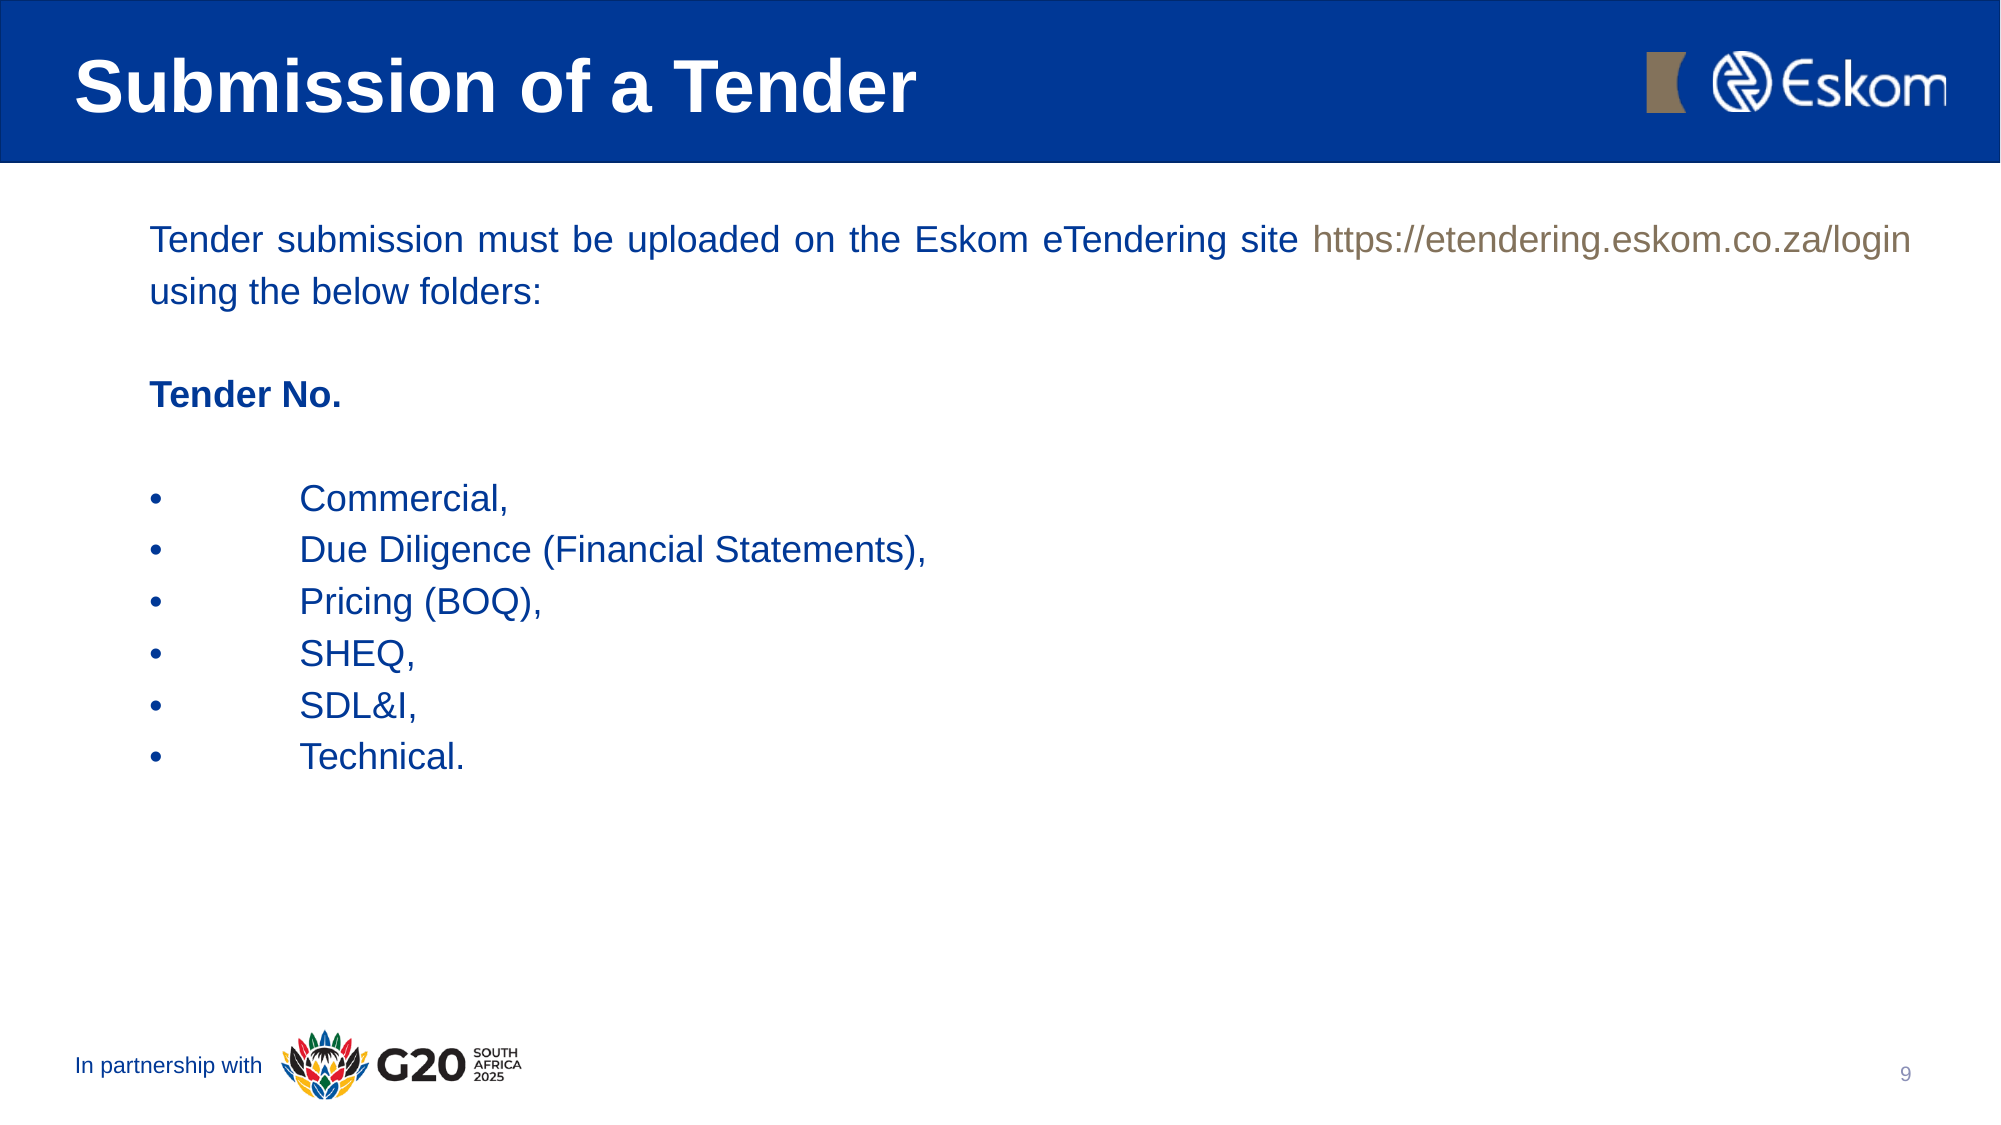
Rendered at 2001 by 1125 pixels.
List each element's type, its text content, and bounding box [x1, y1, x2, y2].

list Tender submission must be uploaded on the Eskom eTendering site https://etendering.eskom.co.za/login using the below folders: Tender No. • Commercial, • Due Diligence (Financial Statements), • Pricing (BOQ), • SHEQ, • SDL&I, • Technical. [59, 200, 1927, 998]
slide_number 9 [1869, 1042, 1927, 1103]
picture [280, 1029, 526, 1100]
title Submission of a Tender [59, 33, 1620, 143]
